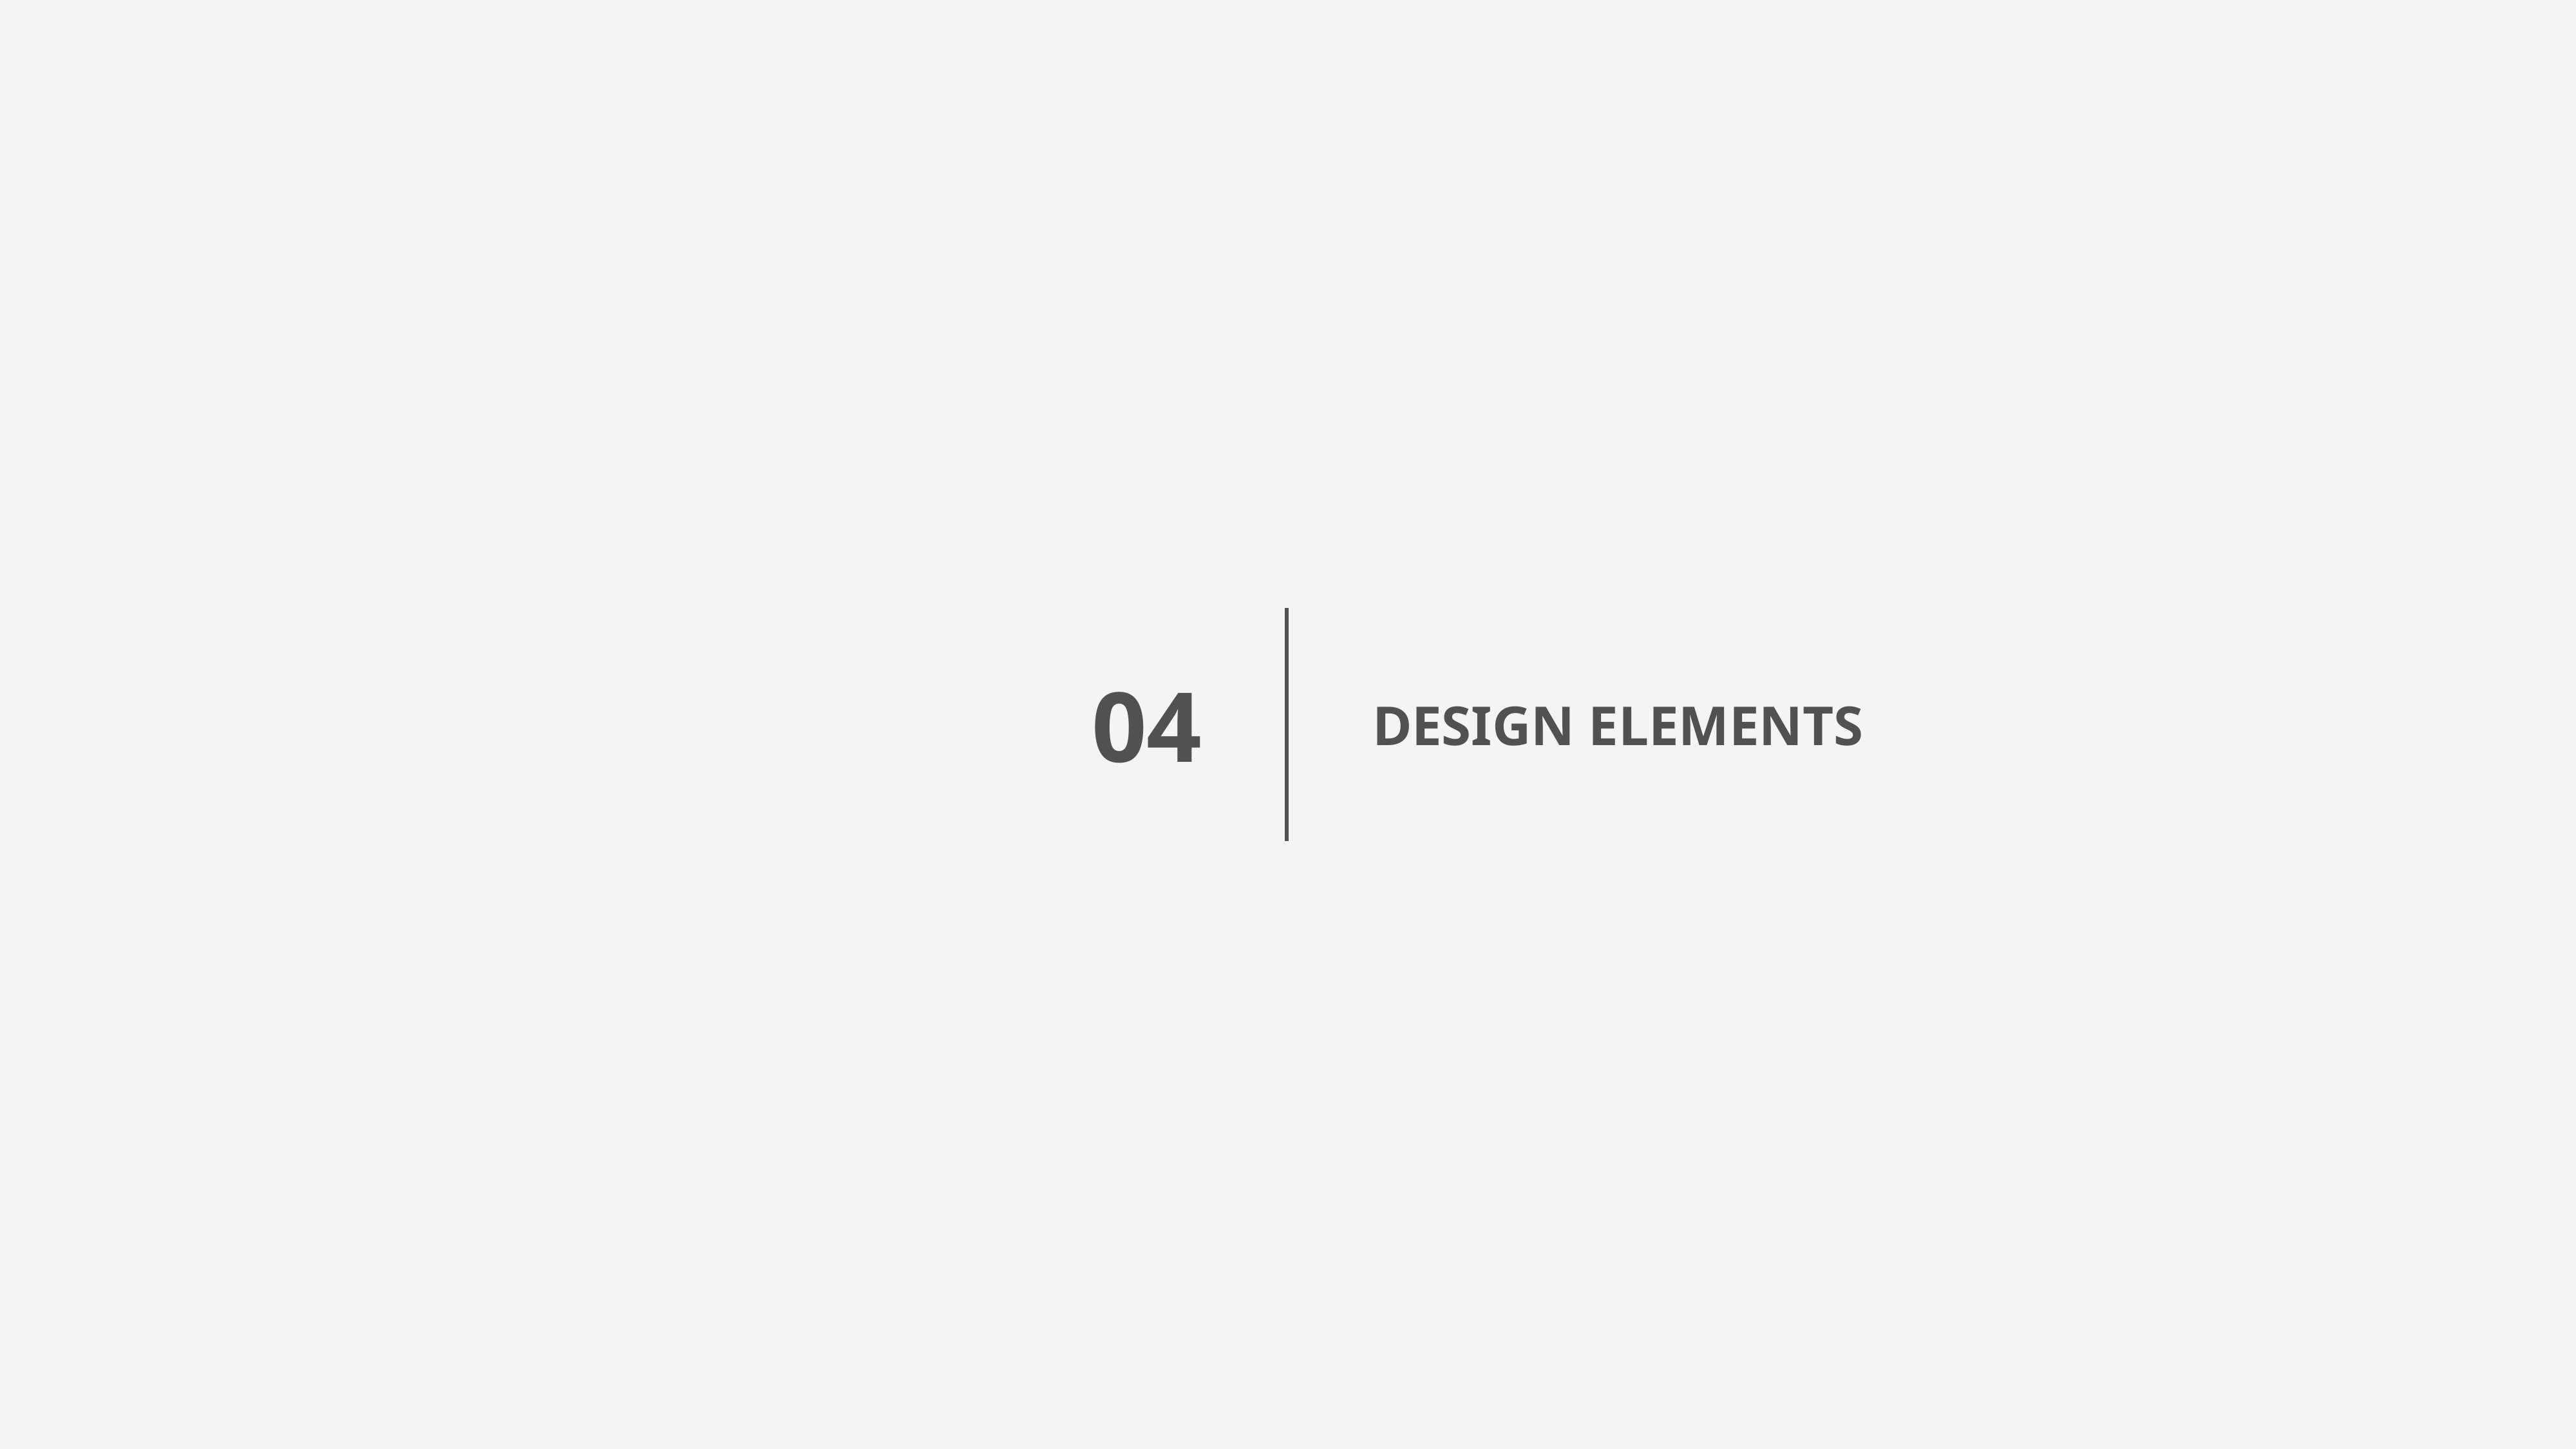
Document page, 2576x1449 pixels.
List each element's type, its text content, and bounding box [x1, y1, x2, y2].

text_box DESIGN ELEMENTS [1372, 632, 2446, 815]
text_box 04 [1037, 632, 1202, 815]
